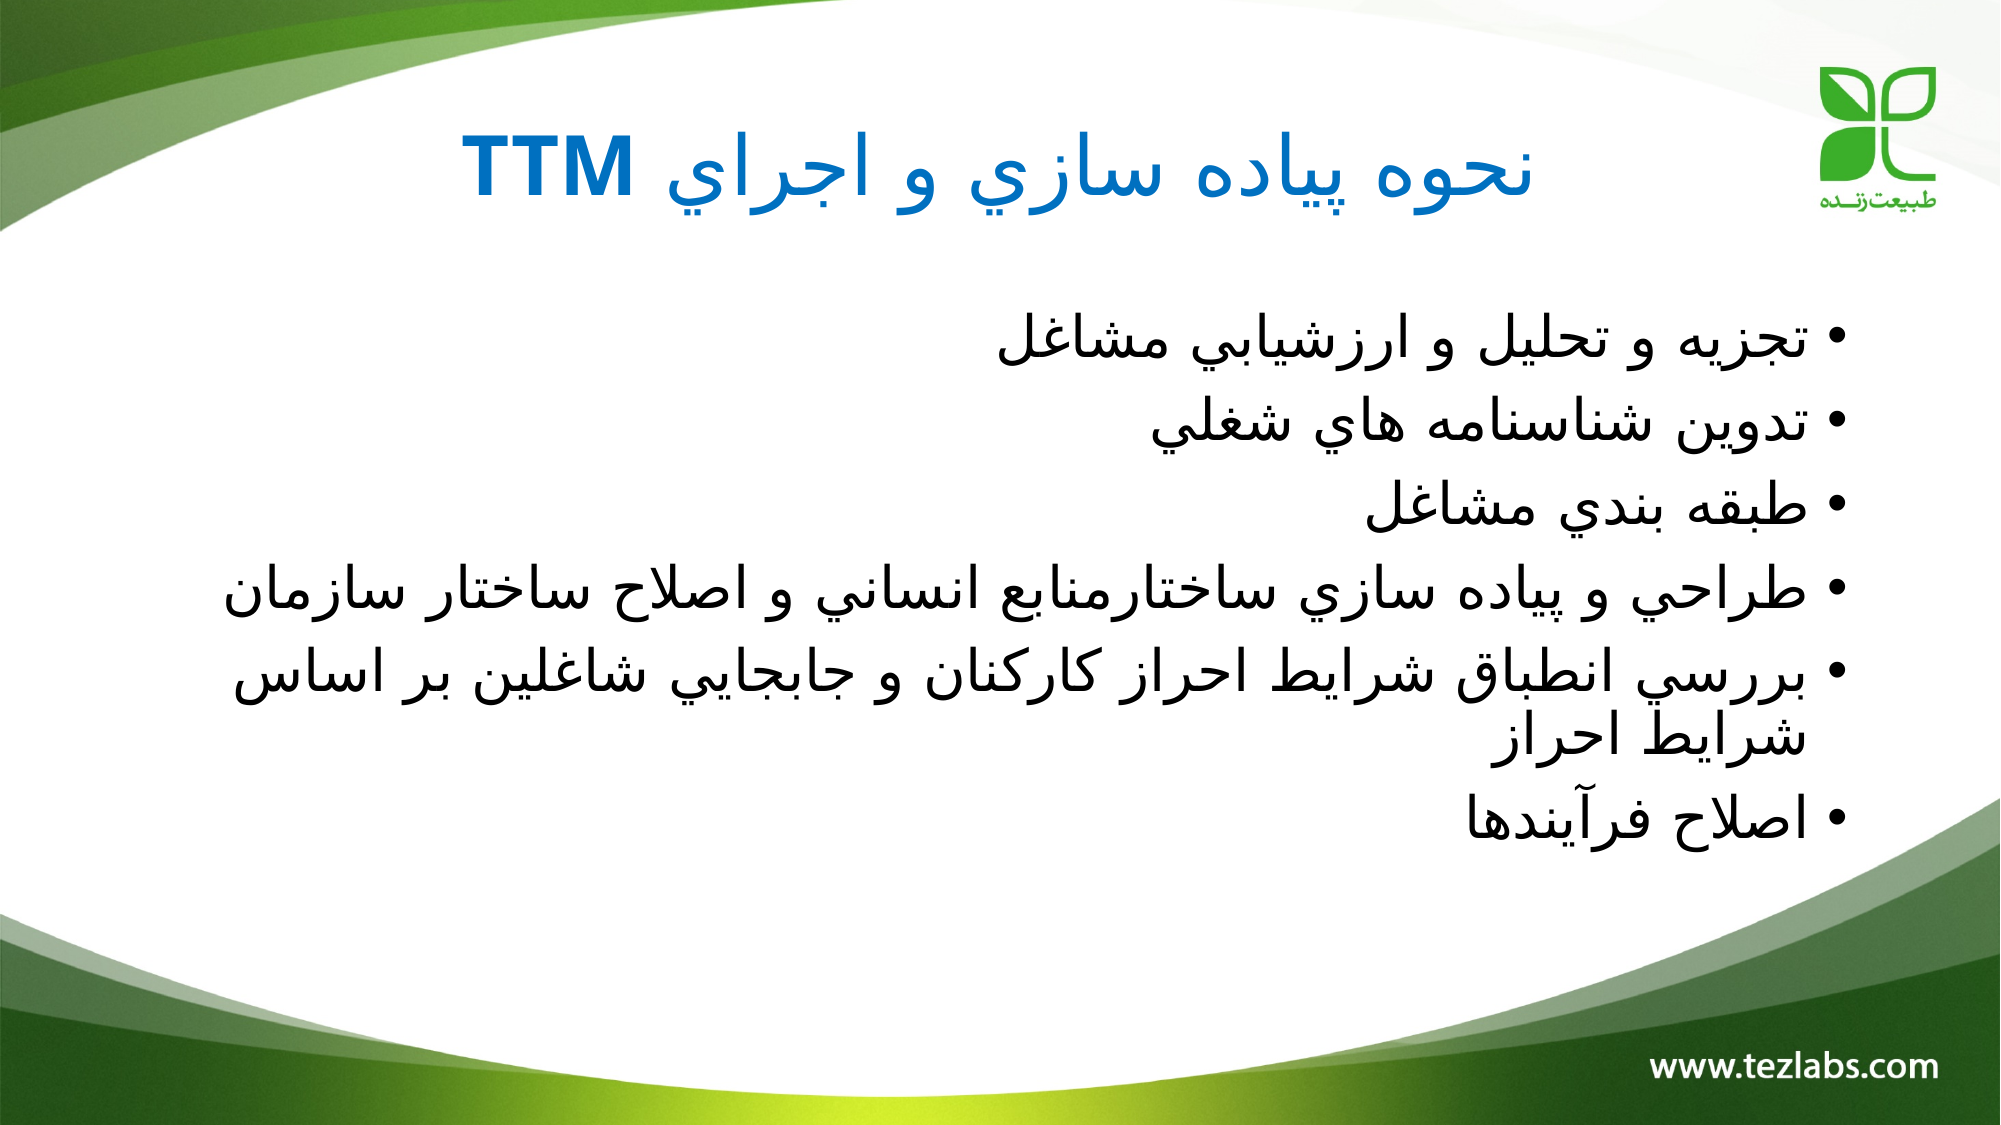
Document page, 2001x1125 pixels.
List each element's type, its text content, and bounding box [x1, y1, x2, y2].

list تجزيه و تحليل و ارزشيابي مشاغل تدوين شناسنامه هاي شغلي طبقه بندي مشاغل طراحي و پياده سازي ساختارمنابع انساني و اصلاح ساختار سازمان بررسي انطباق شرايط احراز کارکنان و جابجايي شاغلين بر اساس شرايط احراز اصلاح فرآيندها [137, 299, 1863, 1014]
title نحوه پياده سازي و اجراي TTM [137, 59, 1863, 278]
picture [0, 0, 2000, 1125]
